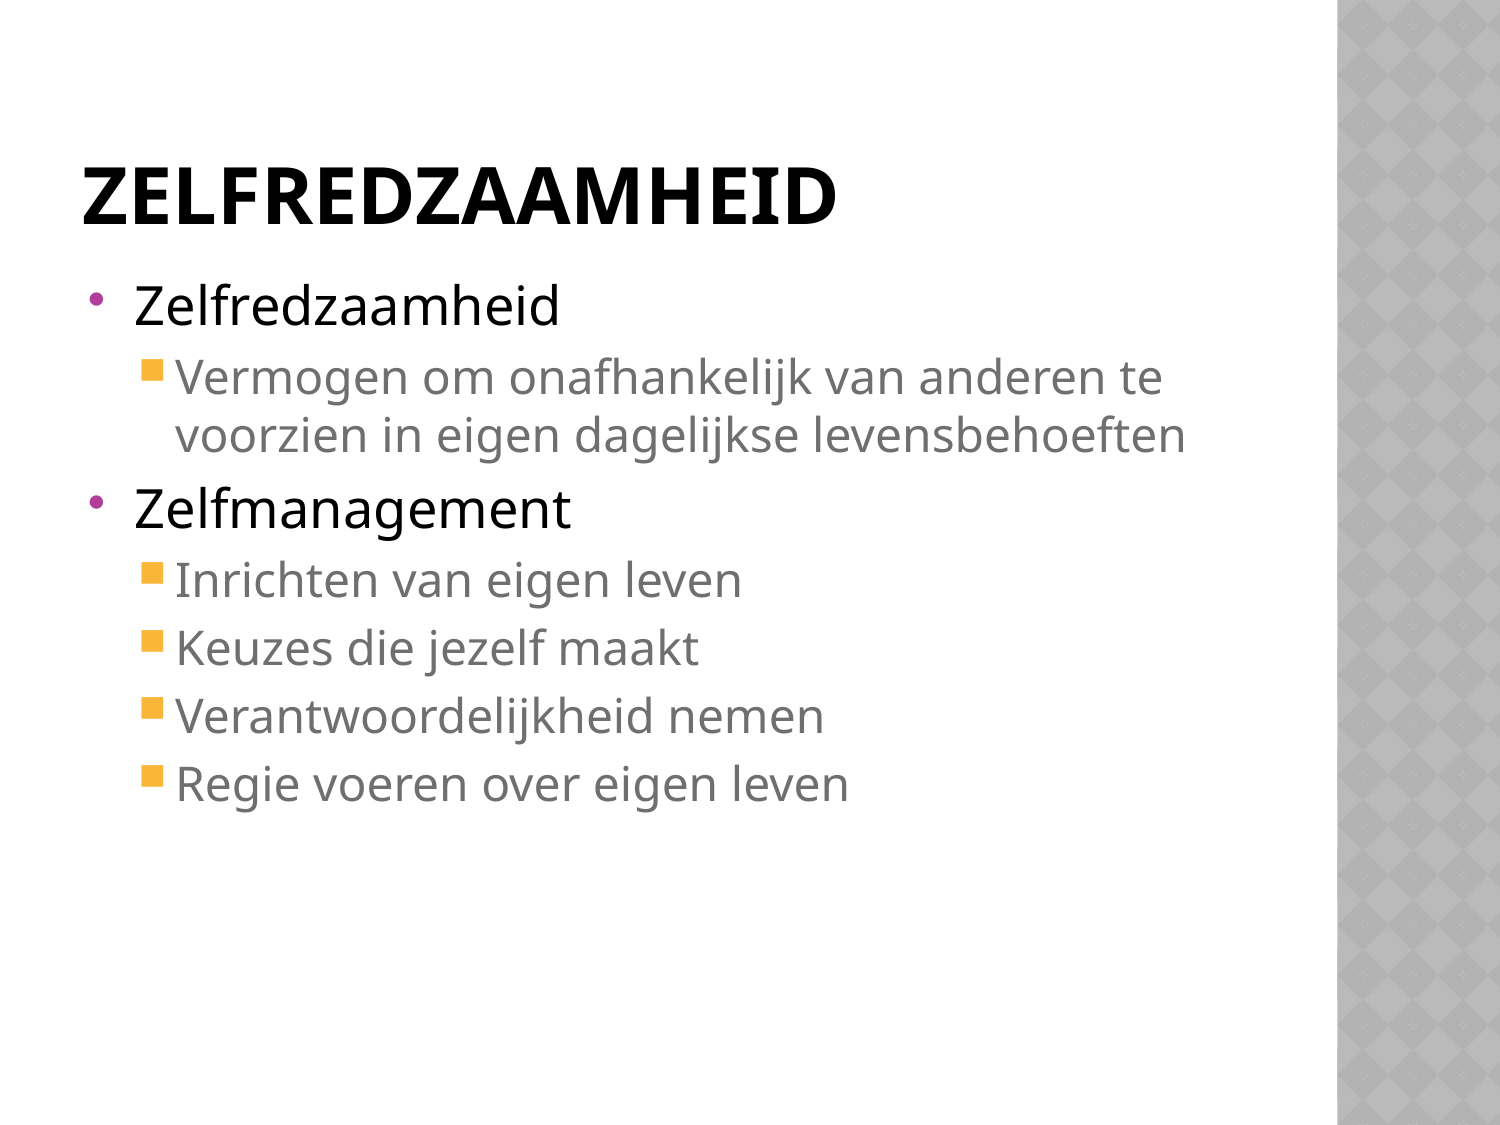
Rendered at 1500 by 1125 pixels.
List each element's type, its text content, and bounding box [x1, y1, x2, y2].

list Zelfredzaamheid Vermogen om onafhankelijk van anderen te voorzien in eigen dagelijkse levensbehoeften Zelfmanagement Inrichten van eigen leven Keuzes die jezelf maakt Verantwoordelijkheid nemen Regie voeren over eigen leven [75, 264, 1263, 1059]
title zelfredzaamheid [75, 52, 1263, 240]
